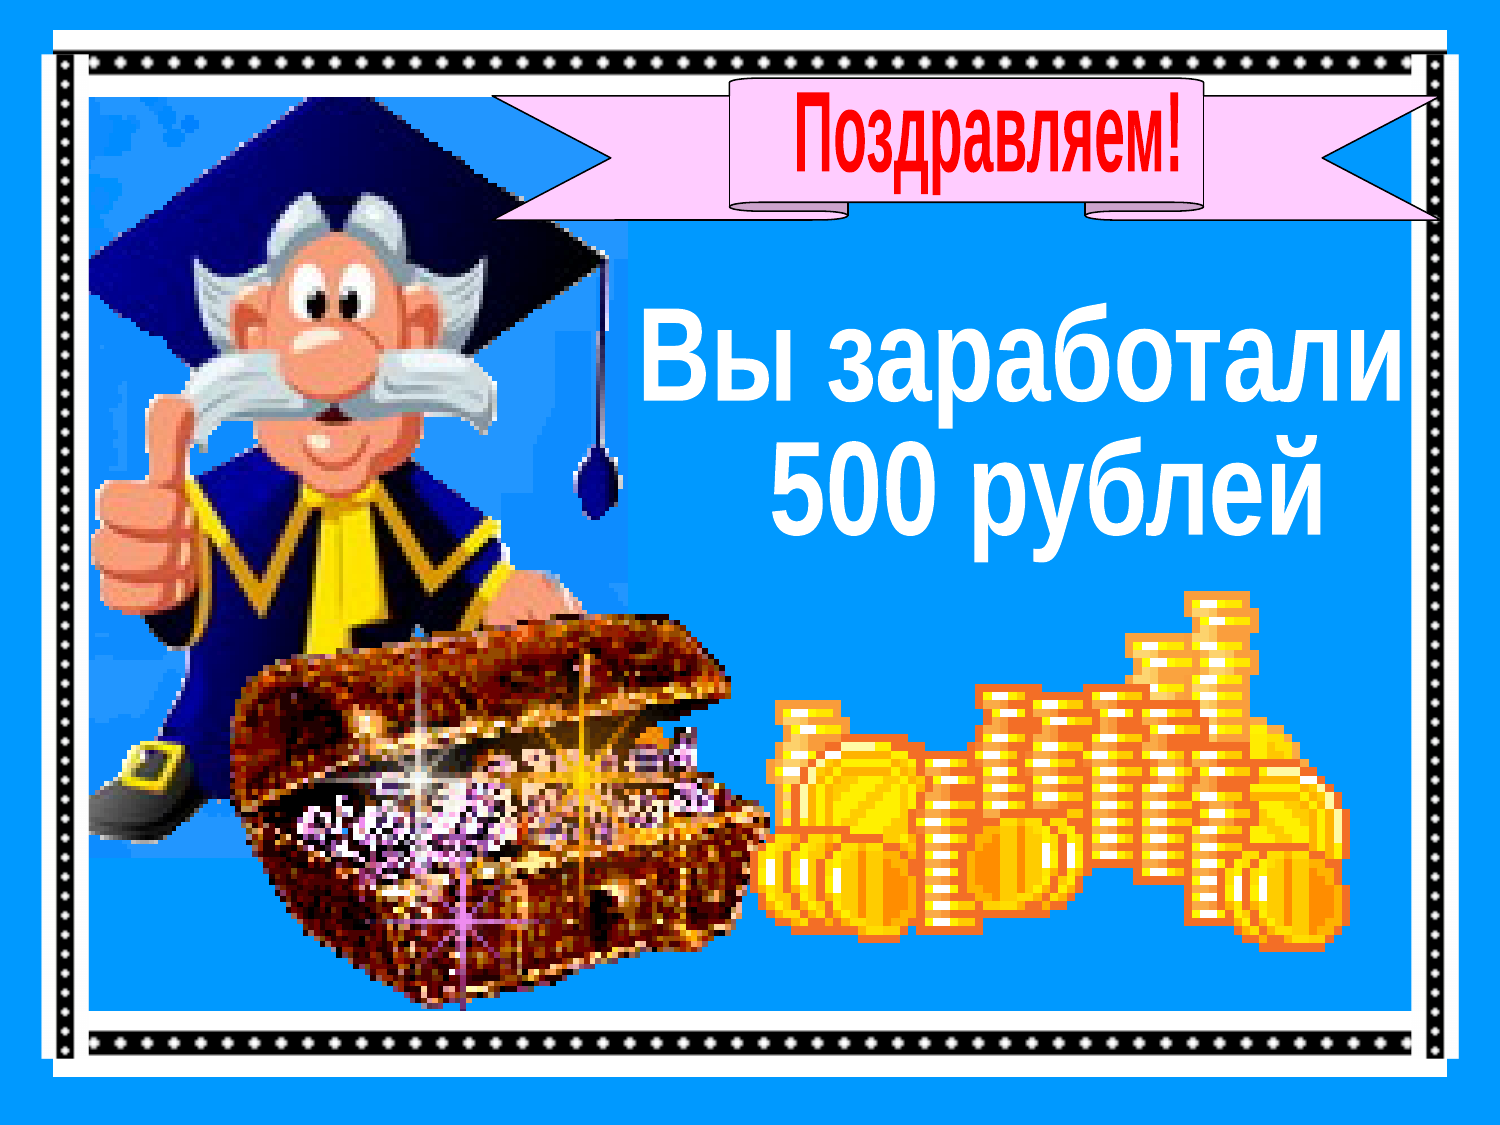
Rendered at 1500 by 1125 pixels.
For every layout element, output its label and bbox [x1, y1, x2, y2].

text_box [633, 105, 1441, 221]
picture [0, 30, 1500, 1078]
text_box [229, 550, 1377, 1009]
